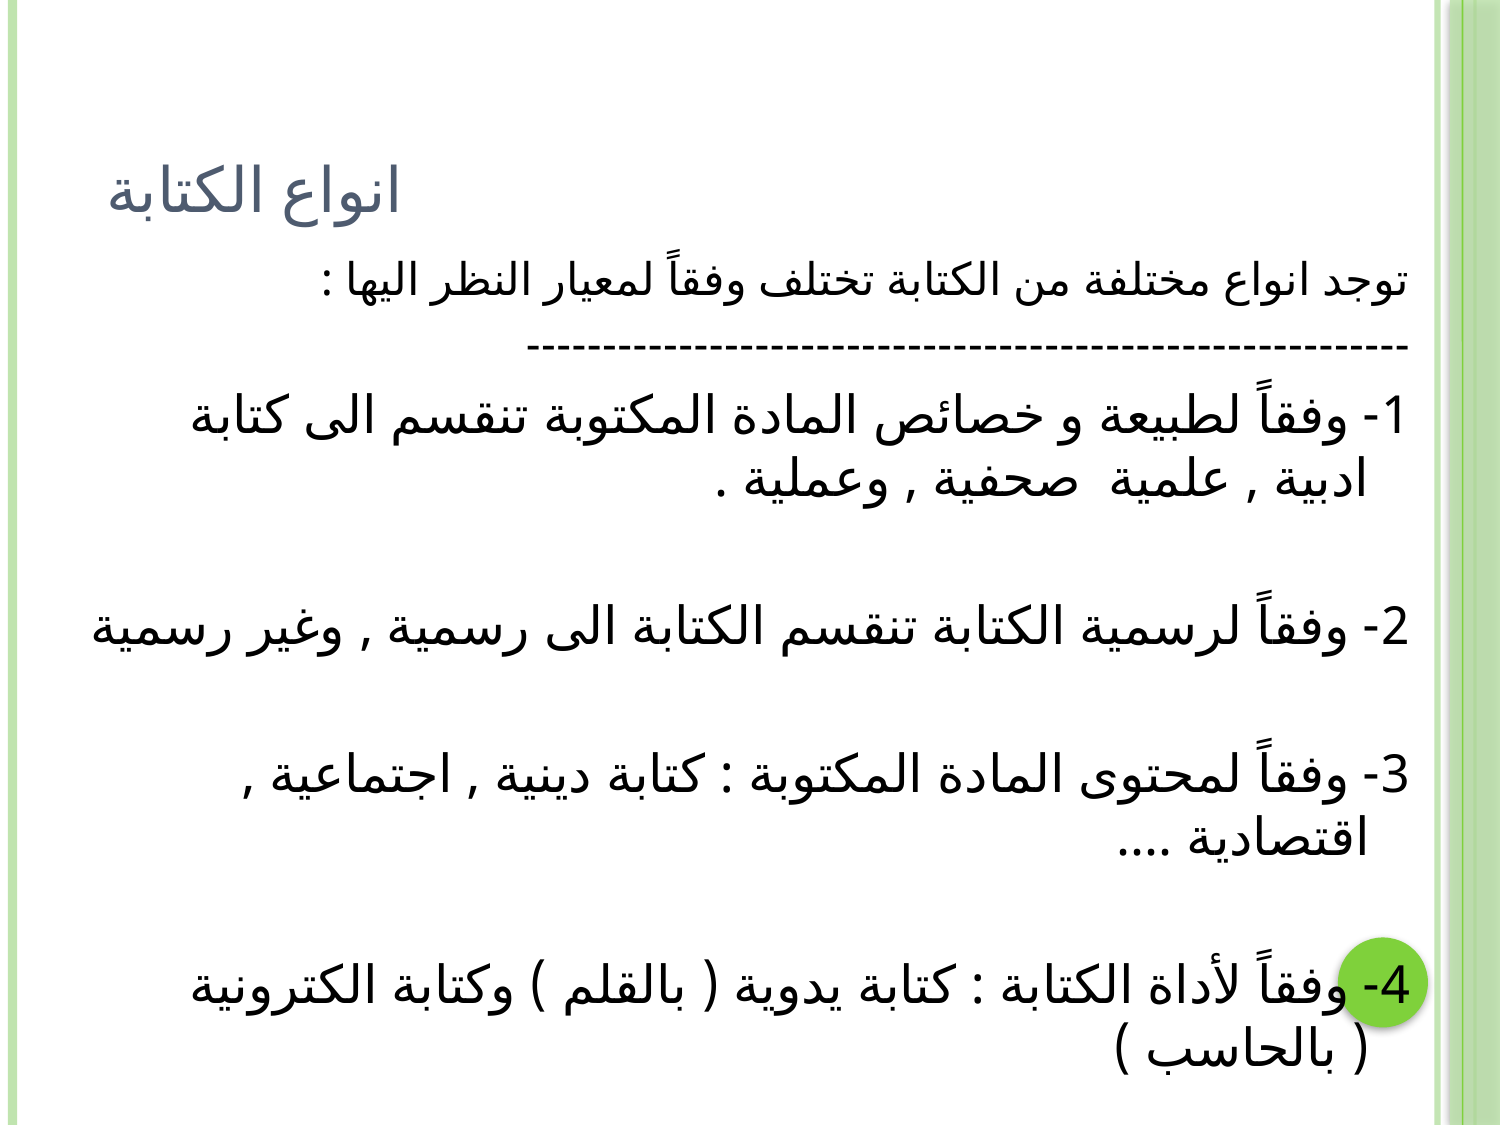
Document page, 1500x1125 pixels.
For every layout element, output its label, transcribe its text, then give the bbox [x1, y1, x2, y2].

list توجد انواع مختلفة من الكتابة تختلف وفقاً لمعيار النظر اليها : ---------------------------------------------------------- 1- وفقاً لطبيعة و خصائص المادة المكتوبة تنقسم الى كتابة ادبية , علمية صحفية , وعملية . 2- وفقاً لرسمية الكتابة تنقسم الكتابة الى رسمية , وغير رسمية 3- وفقاً لمحتوى المادة المكتوبة : كتابة دينية , اجتماعية , اقتصادية .... 4- وفقاً لأداة الكتابة : كتابة يدوية ( بالقلم ) وكتابة الكترونية ( بالحاسب ) [75, 243, 1425, 1094]
title انواع الكتابة [75, 45, 1300, 233]
